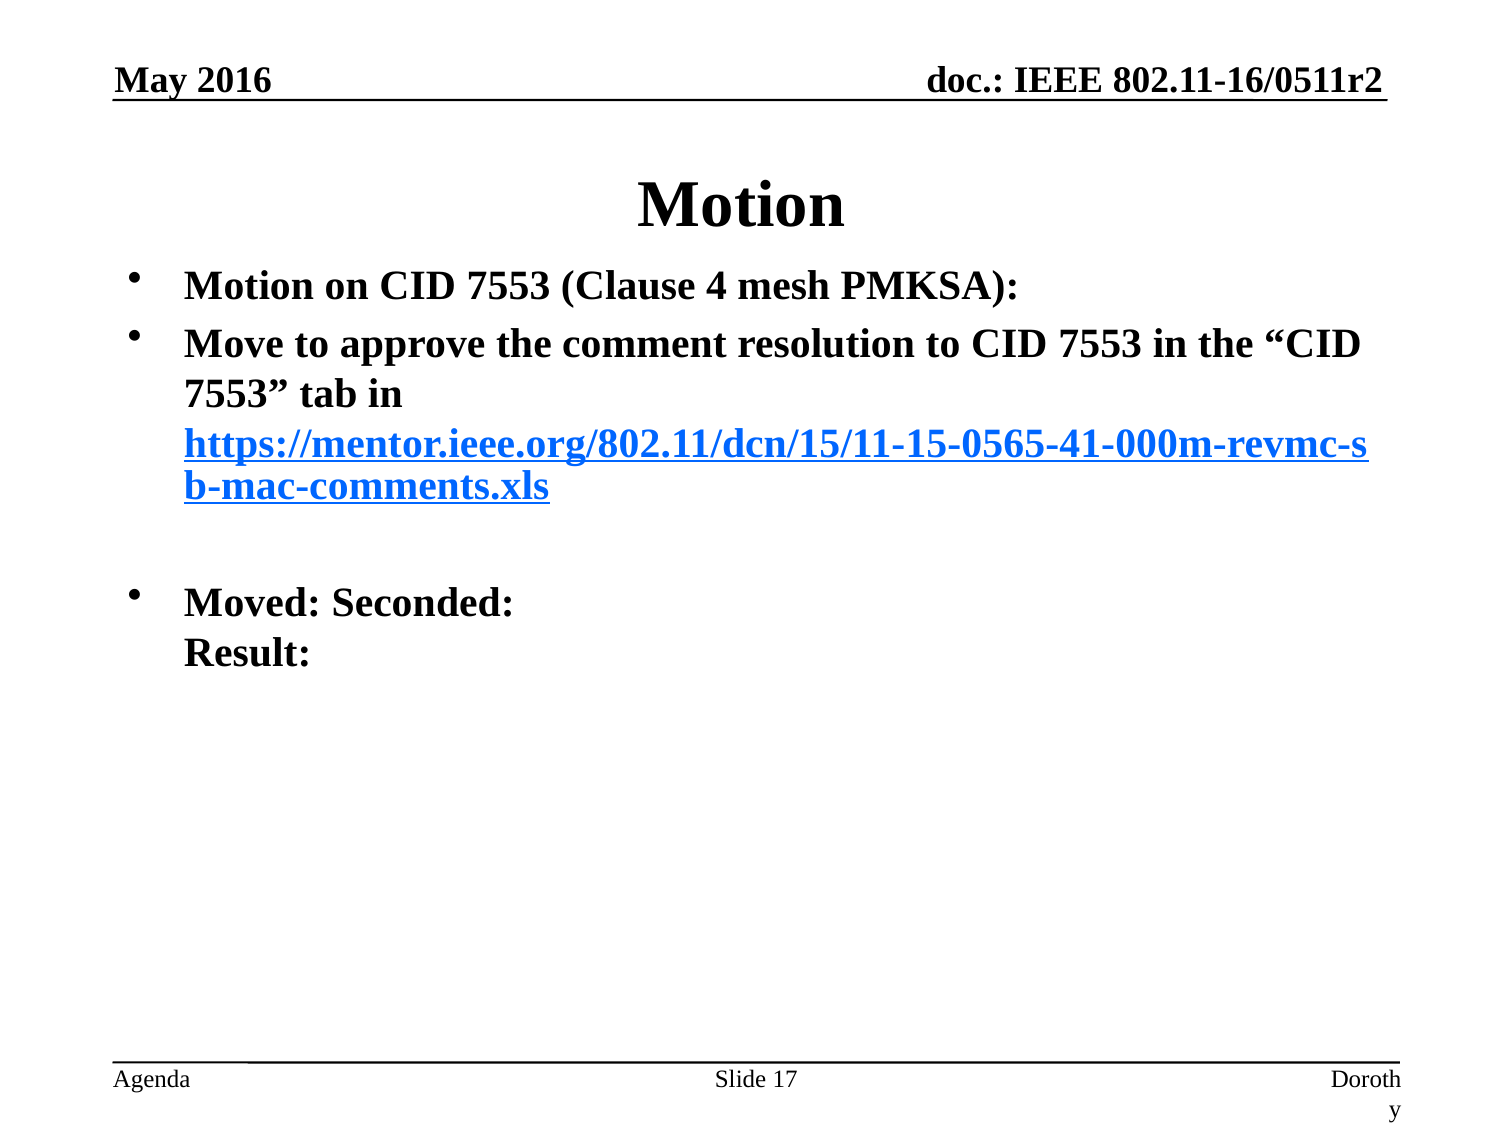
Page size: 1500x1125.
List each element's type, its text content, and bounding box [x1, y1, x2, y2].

list Motion on CID 7553 (Clause 4 mesh PMKSA): Move to approve the comment resolution to CID 7553 in the “CID 7553” tab in https://mentor.ieee.org/802.11/dcn/15/11-15-0565-41-000m-revmc-sb-mac-comments.xls Moved: Seconded: Result: [112, 249, 1388, 1063]
title Motion [112, 112, 1388, 249]
footer Dorothy Stanley, HP Enterprise [1325, 1062, 1402, 1093]
slide_number Slide 17 [712, 1063, 800, 1093]
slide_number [114, 54, 425, 100]
